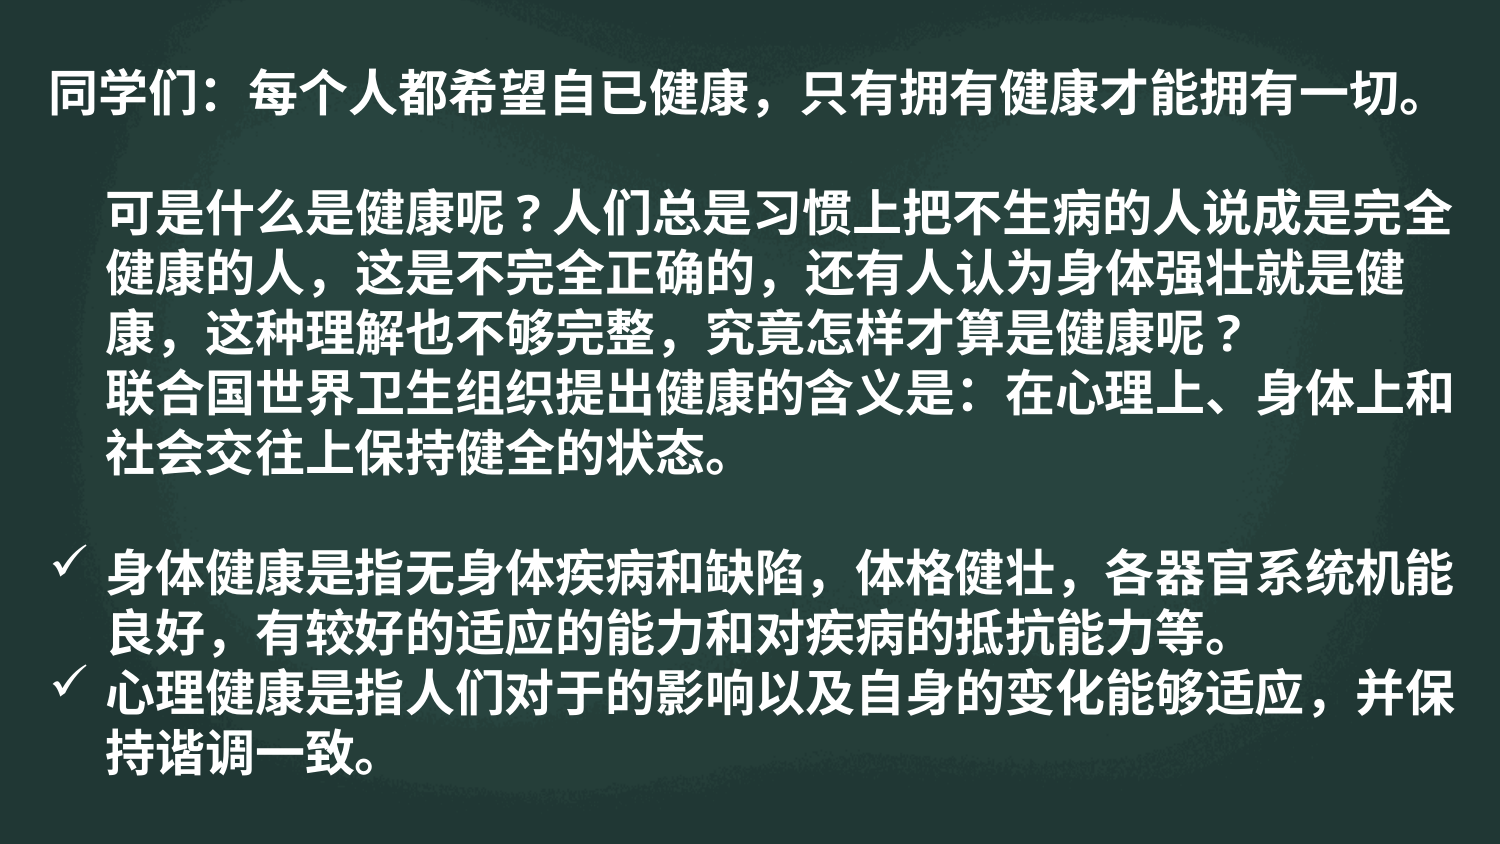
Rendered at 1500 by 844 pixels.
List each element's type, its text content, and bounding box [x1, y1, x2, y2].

text_box 同学们：每个人都希望自已健康，只有拥有健康才能拥有一切。 可是什么是健康呢?人们总是习惯上把不生病的人说成是完全健康的人，这是不完全正确的，还有人认为身体强壮就是健康，这种理解也不够完整，究竟怎样才算是健康呢? 联合国世界卫生组织提出健康的含义是：在心理上、身体上和社会交往上保持健全的状态。 身体健康是指无身体疾病和缺陷，体格健壮，各器官系统机能良好，有较好的适应的能力和对疾病的抵抗能力等。 心理健康是指人们对于的影响以及自身的变化能够适应，并保持谐调一致。 [37, 56, 1482, 795]
picture [0, 0, 1500, 844]
